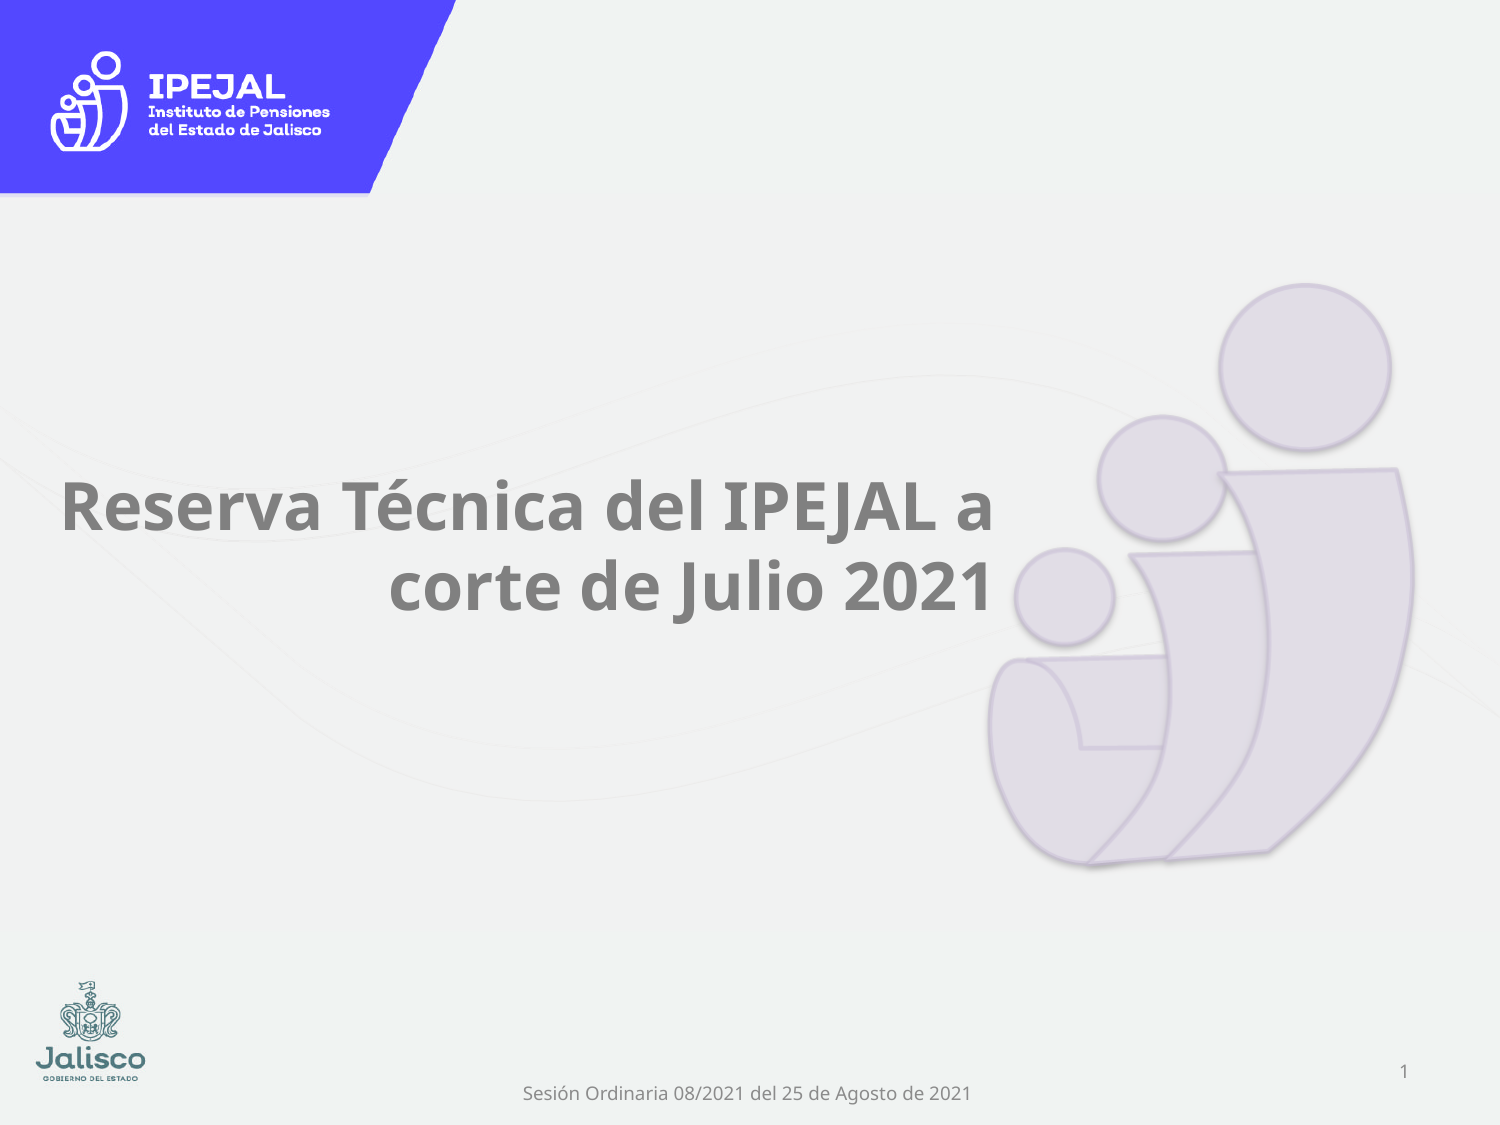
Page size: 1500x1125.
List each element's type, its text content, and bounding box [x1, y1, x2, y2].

picture [0, 932, 1500, 1125]
footer Sesión Ordinaria 08/2021 del 25 de Agosto de 2021 [488, 1063, 1012, 1123]
title Reserva Técnica del IPEJAL a corte de Julio 2021 [19, 463, 1012, 705]
picture [0, 0, 1500, 193]
slide_number 1 [1074, 1042, 1425, 1103]
